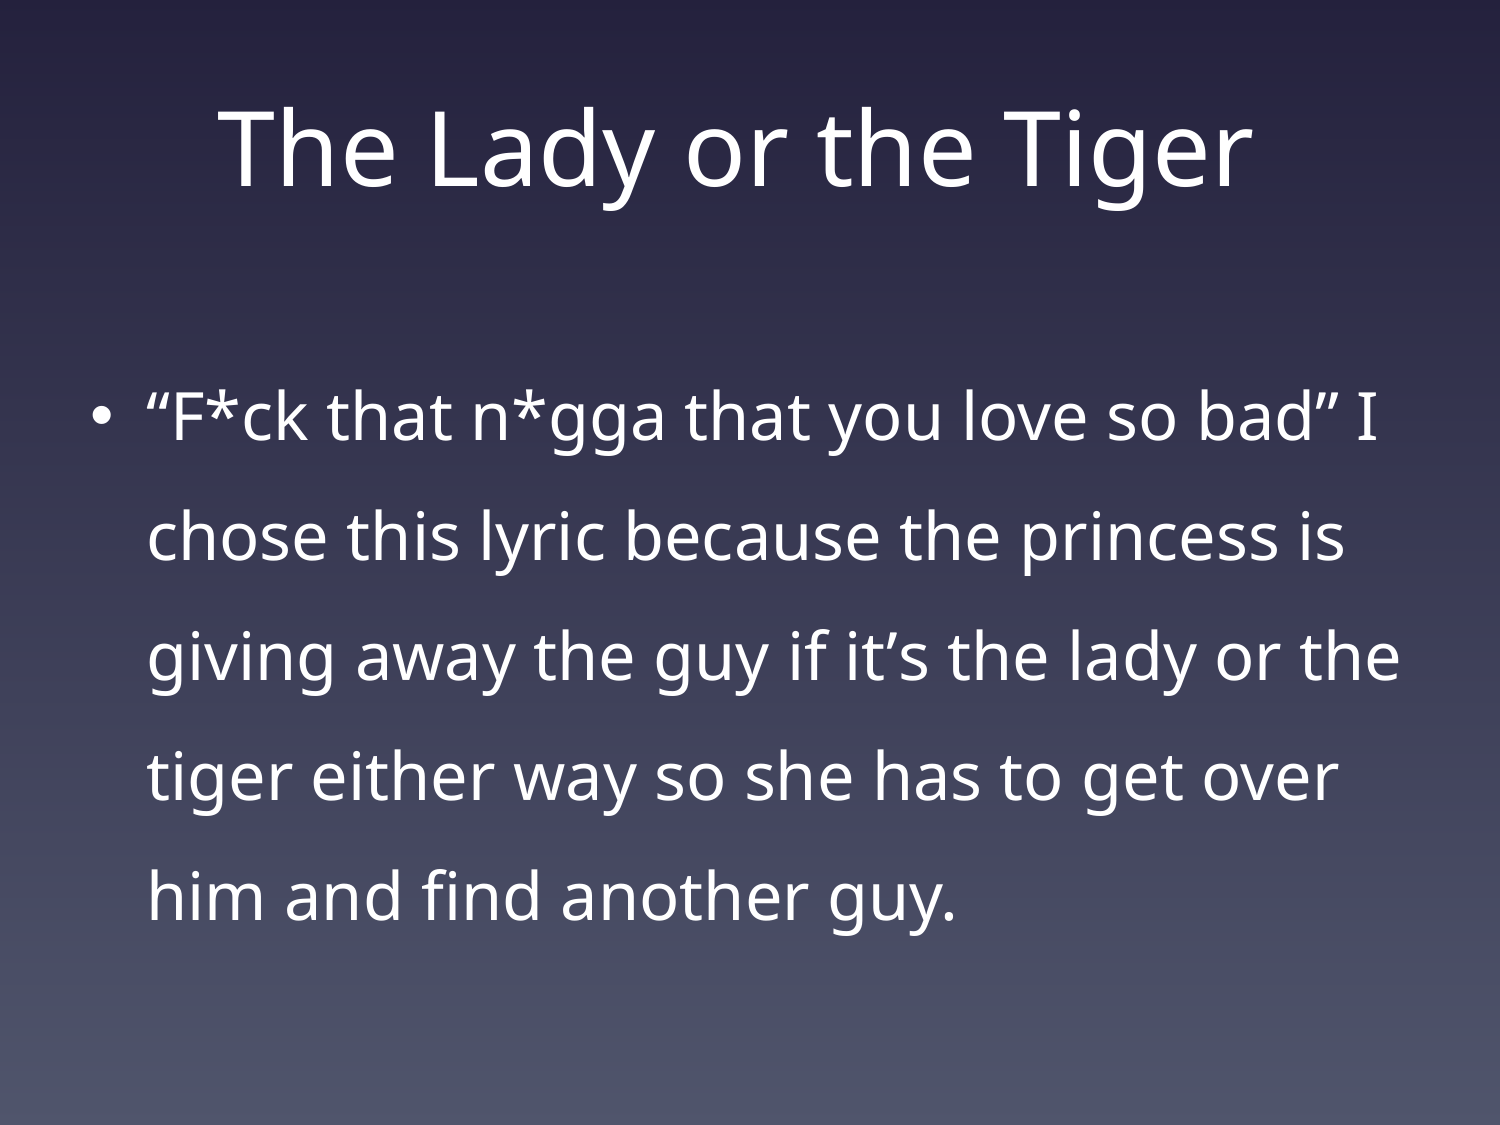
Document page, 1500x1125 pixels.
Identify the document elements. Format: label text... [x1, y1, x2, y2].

title The Lady or the Tiger [75, 75, 1425, 262]
list “F*ck that n*gga that you love so bad” I chose this lyric because the princess is giving away the guy if it’s the lady or the tiger either way so she has to get over him and find another guy. [75, 262, 1425, 1005]
